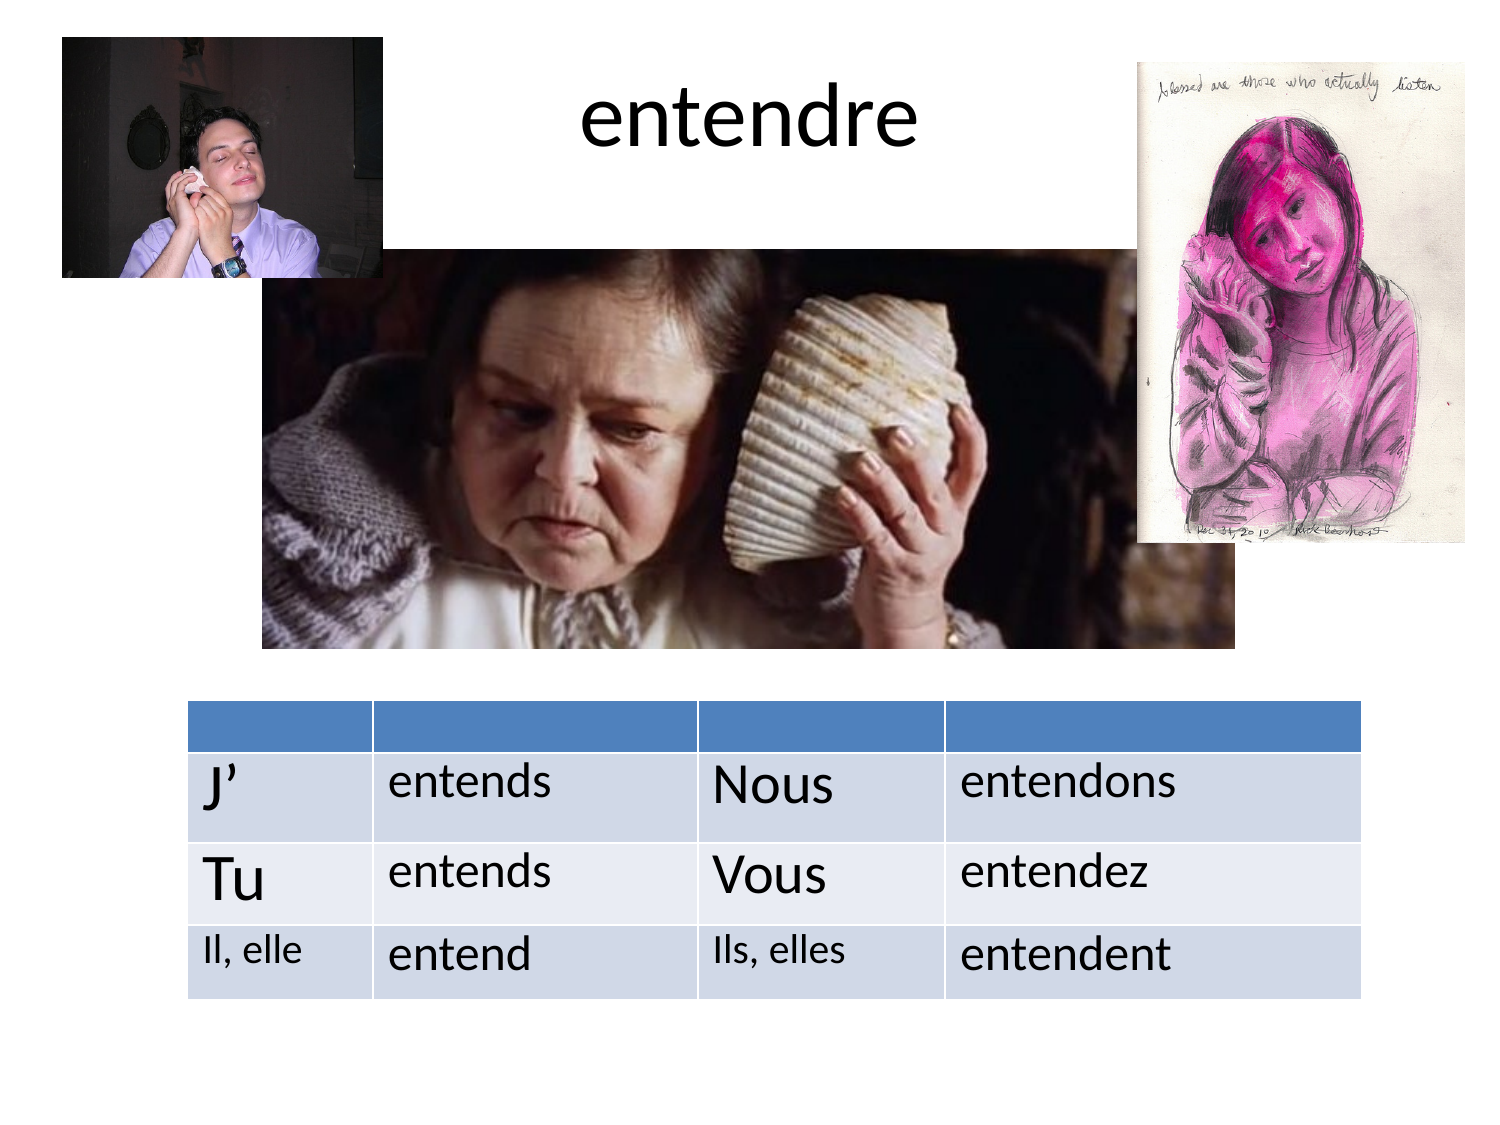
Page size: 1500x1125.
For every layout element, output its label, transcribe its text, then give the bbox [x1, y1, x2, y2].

table_cell entends [374, 844, 697, 924]
table_cell Ils, elles [699, 926, 944, 999]
table_cell entendent [946, 926, 1361, 999]
title entendre [387, 45, 1425, 175]
table_header [188, 701, 372, 752]
table_header [699, 701, 944, 752]
table_cell J’ [188, 754, 372, 842]
table_cell entendons [946, 754, 1361, 842]
table_header [374, 701, 697, 752]
table_cell entends [374, 754, 697, 842]
table_cell Nous [699, 754, 944, 842]
picture [62, 37, 1465, 649]
table_header [946, 701, 1361, 752]
table_cell entend [374, 926, 697, 999]
table_cell Il, elle [188, 926, 372, 999]
table_cell entendez [946, 844, 1361, 924]
table_cell Vous [699, 844, 944, 924]
table_cell Tu [188, 844, 372, 924]
